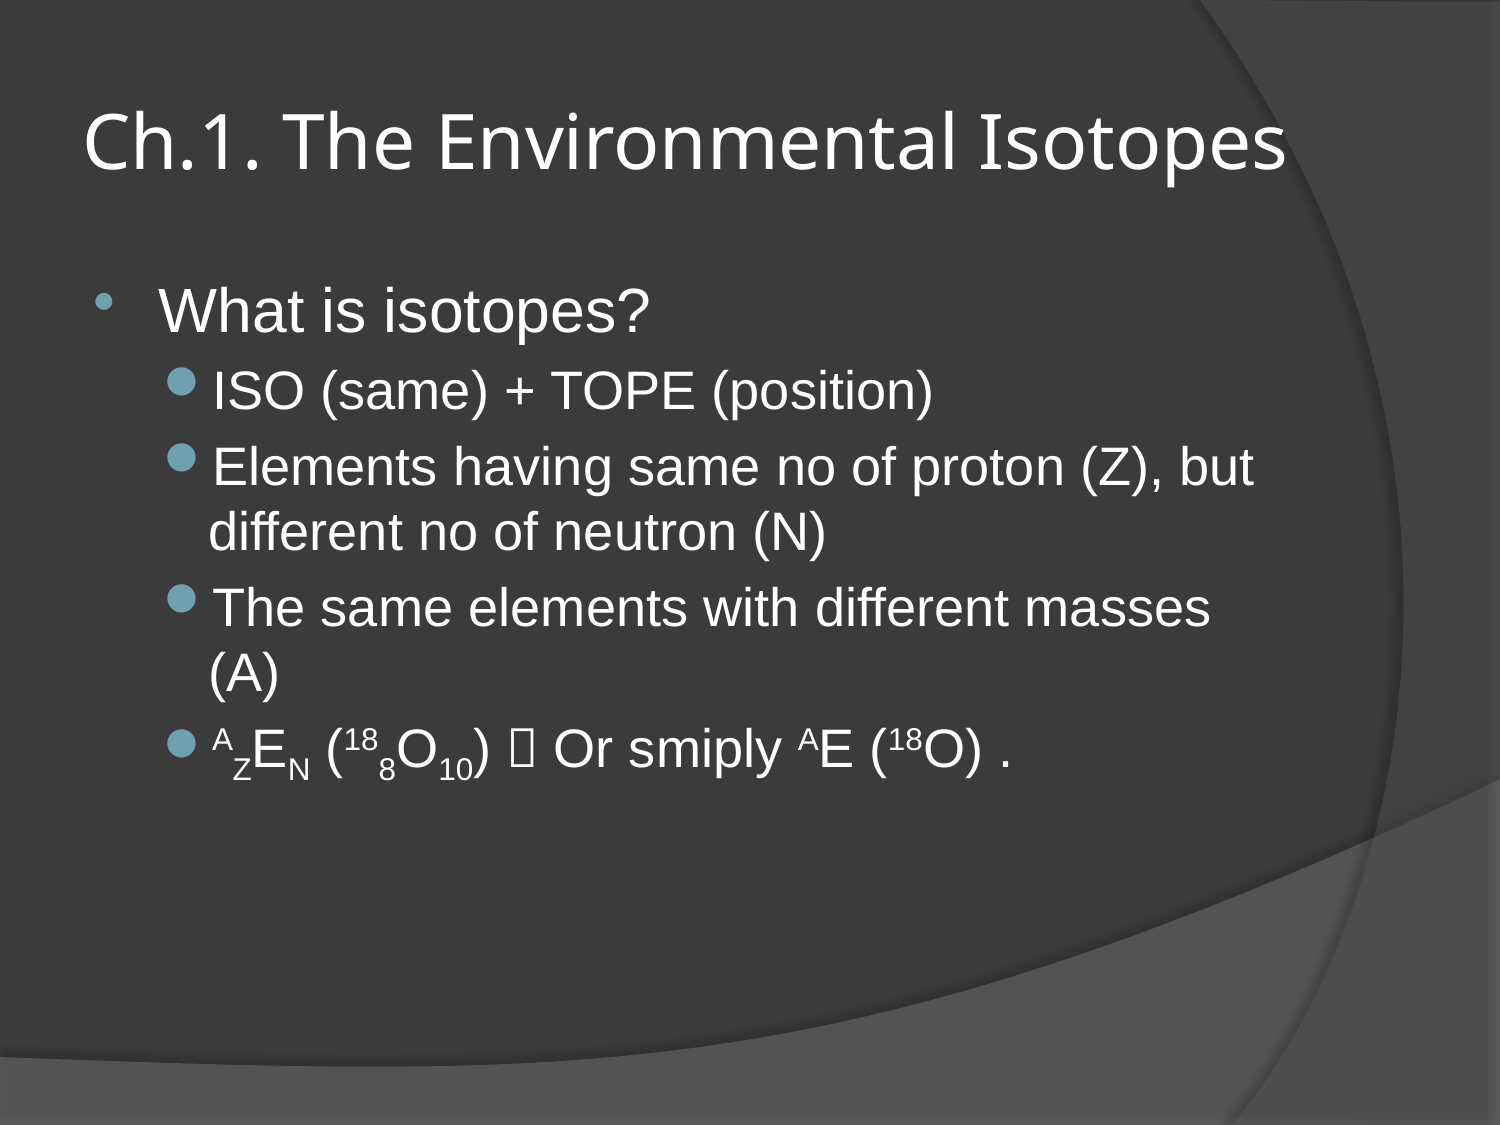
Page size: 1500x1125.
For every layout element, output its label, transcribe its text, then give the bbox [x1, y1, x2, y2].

list What is isotopes? ISO (same) + TOPE (position) Elements having same no of proton (Z), but different no of neutron (N) The same elements with different masses (A) AZEN (188O10)  Or smiply AE (18O) . [75, 262, 1300, 1005]
title Ch.1. The Environmental Isotopes [75, 45, 1300, 233]
